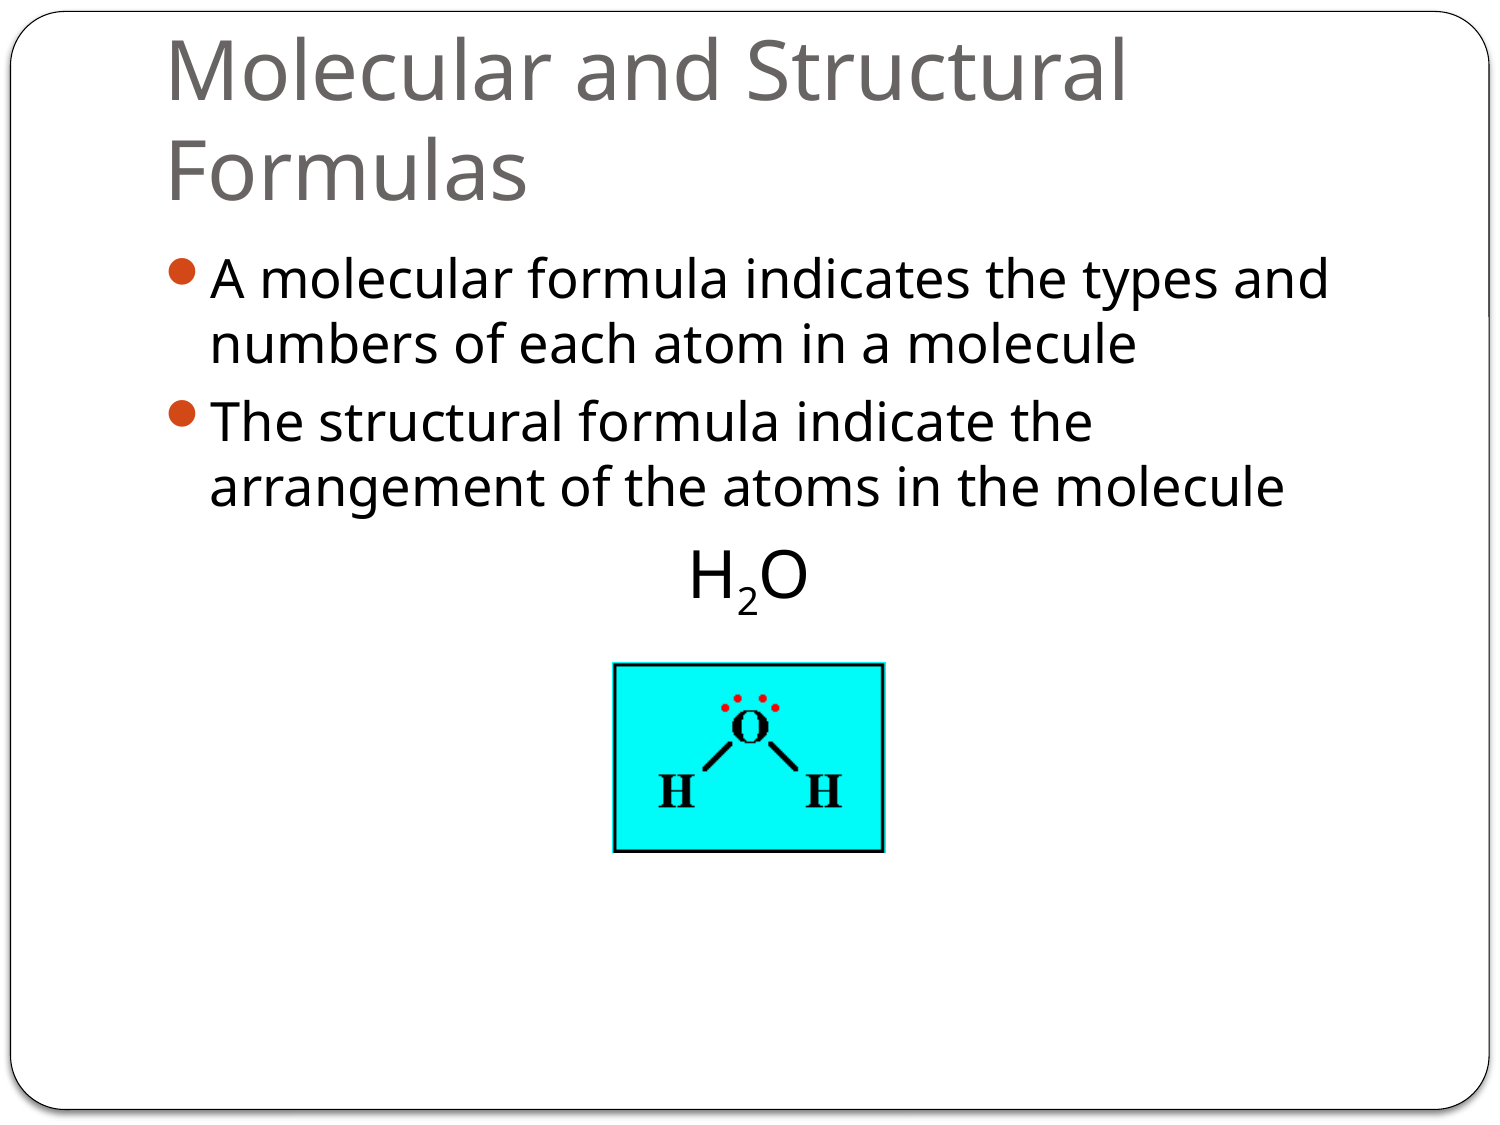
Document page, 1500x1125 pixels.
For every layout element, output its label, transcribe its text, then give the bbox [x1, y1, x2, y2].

title Molecular and Structural Formulas [150, 45, 1425, 233]
text_box H2O [672, 525, 826, 631]
list A molecular formula indicates the types and numbers of each atom in a molecule The structural formula indicate the arrangement of the atoms in the molecule [150, 237, 1425, 988]
picture [612, 662, 887, 854]
